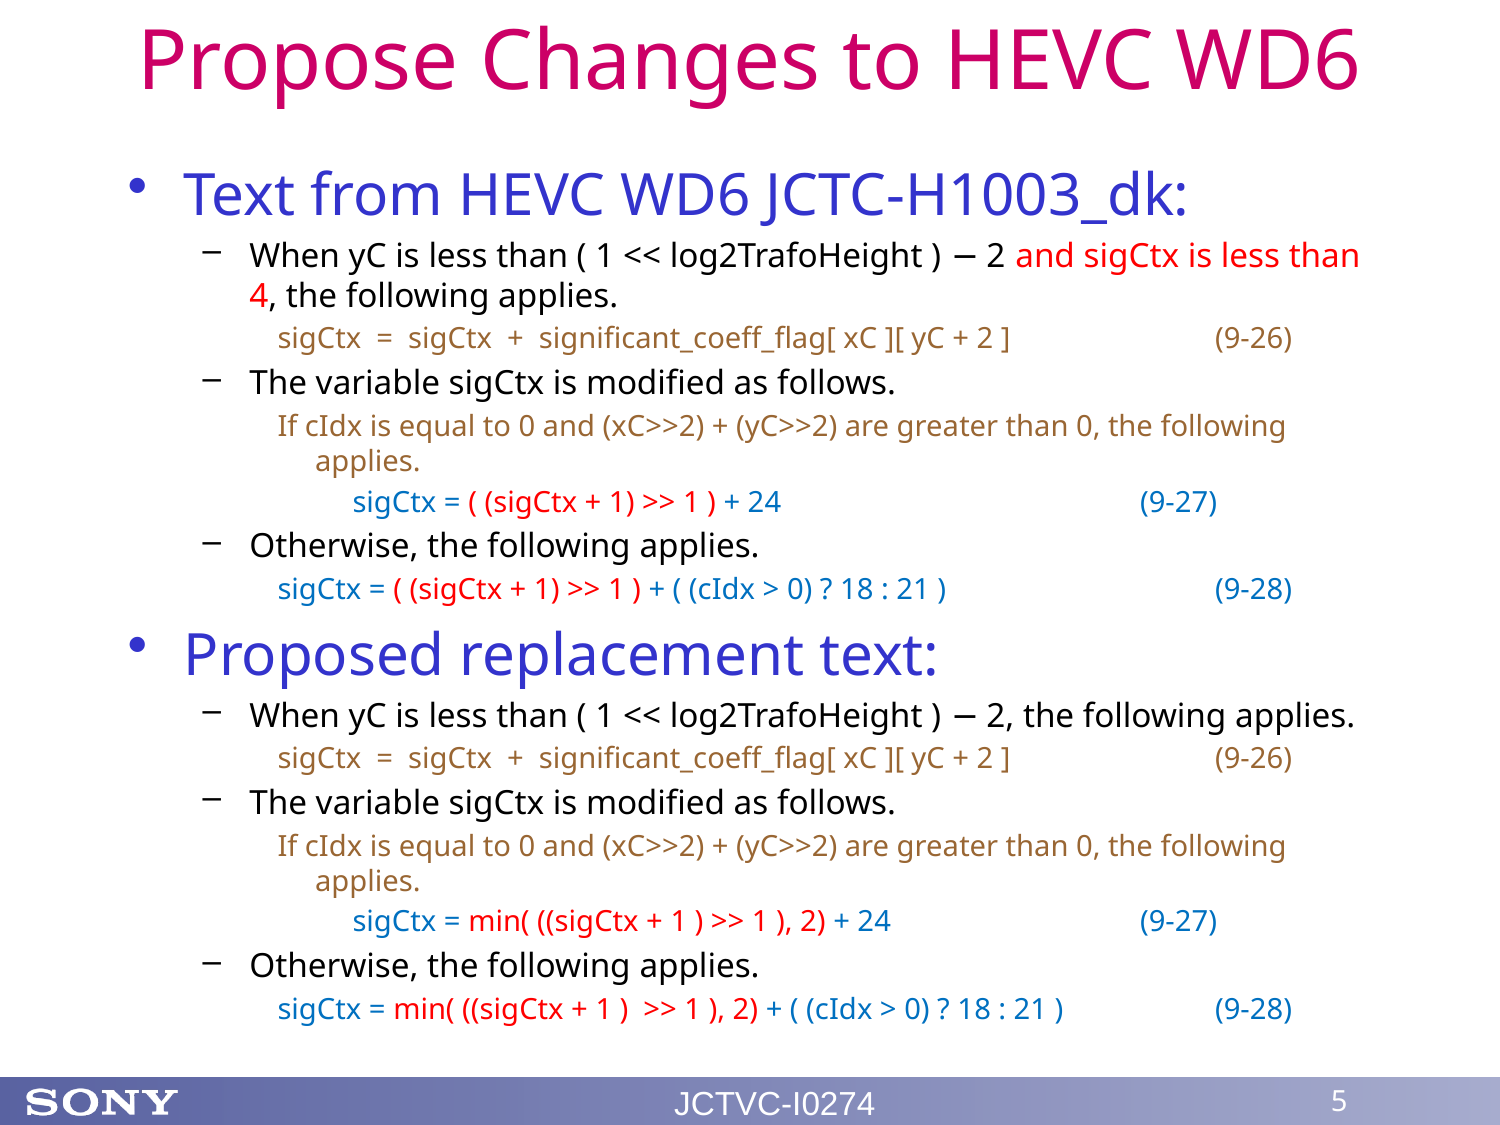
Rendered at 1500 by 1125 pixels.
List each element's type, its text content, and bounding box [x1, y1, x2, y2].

footer JCTVC-I0274 [537, 1074, 1013, 1125]
title Propose Changes to HEVC WD6 [112, 0, 1388, 115]
slide_number 5 [1049, 1074, 1363, 1125]
list Text from HEVC WD6 JCTC-H1003_dk: When yC is less than ( 1 << log2TrafoHeight ) − 2 and sigCtx is less than 4, the following applies. sigCtx = sigCtx + significant_coeff_flag[ xC ][ yC + 2 ] (9‑26) The variable sigCtx is modified as follows. If cIdx is equal to 0 and (xC>>2) + (yC>>2) are greater than 0, the following applies. sigCtx = ( (sigCtx + 1) >> 1 ) + 24 (9‑27) Otherwise, the following applies. sigCtx = ( (sigCtx + 1) >> 1 ) + ( (cIdx > 0) ? 18 : 21 ) (9‑28) Proposed replacement text: When yC is less than ( 1 << log2TrafoHeight ) − 2, the following applies. sigCtx = sigCtx + significant_coeff_flag[ xC ][ yC + 2 ] (9‑26) The variable sigCtx is modified as follows. If cIdx is equal to 0 and (xC>>2) + (yC>>2) are greater than 0, the following applies. sigCtx = min( ((sigCtx + 1 ) >> 1 ), 2) + 24 (9‑27) Otherwise, the following applies. sigCtx = min( ((sigCtx + 1 ) >> 1 ), 2) + ( (cIdx > 0) ? 18 : 21 ) (9‑28) [112, 149, 1407, 1051]
picture [26, 1088, 178, 1116]
